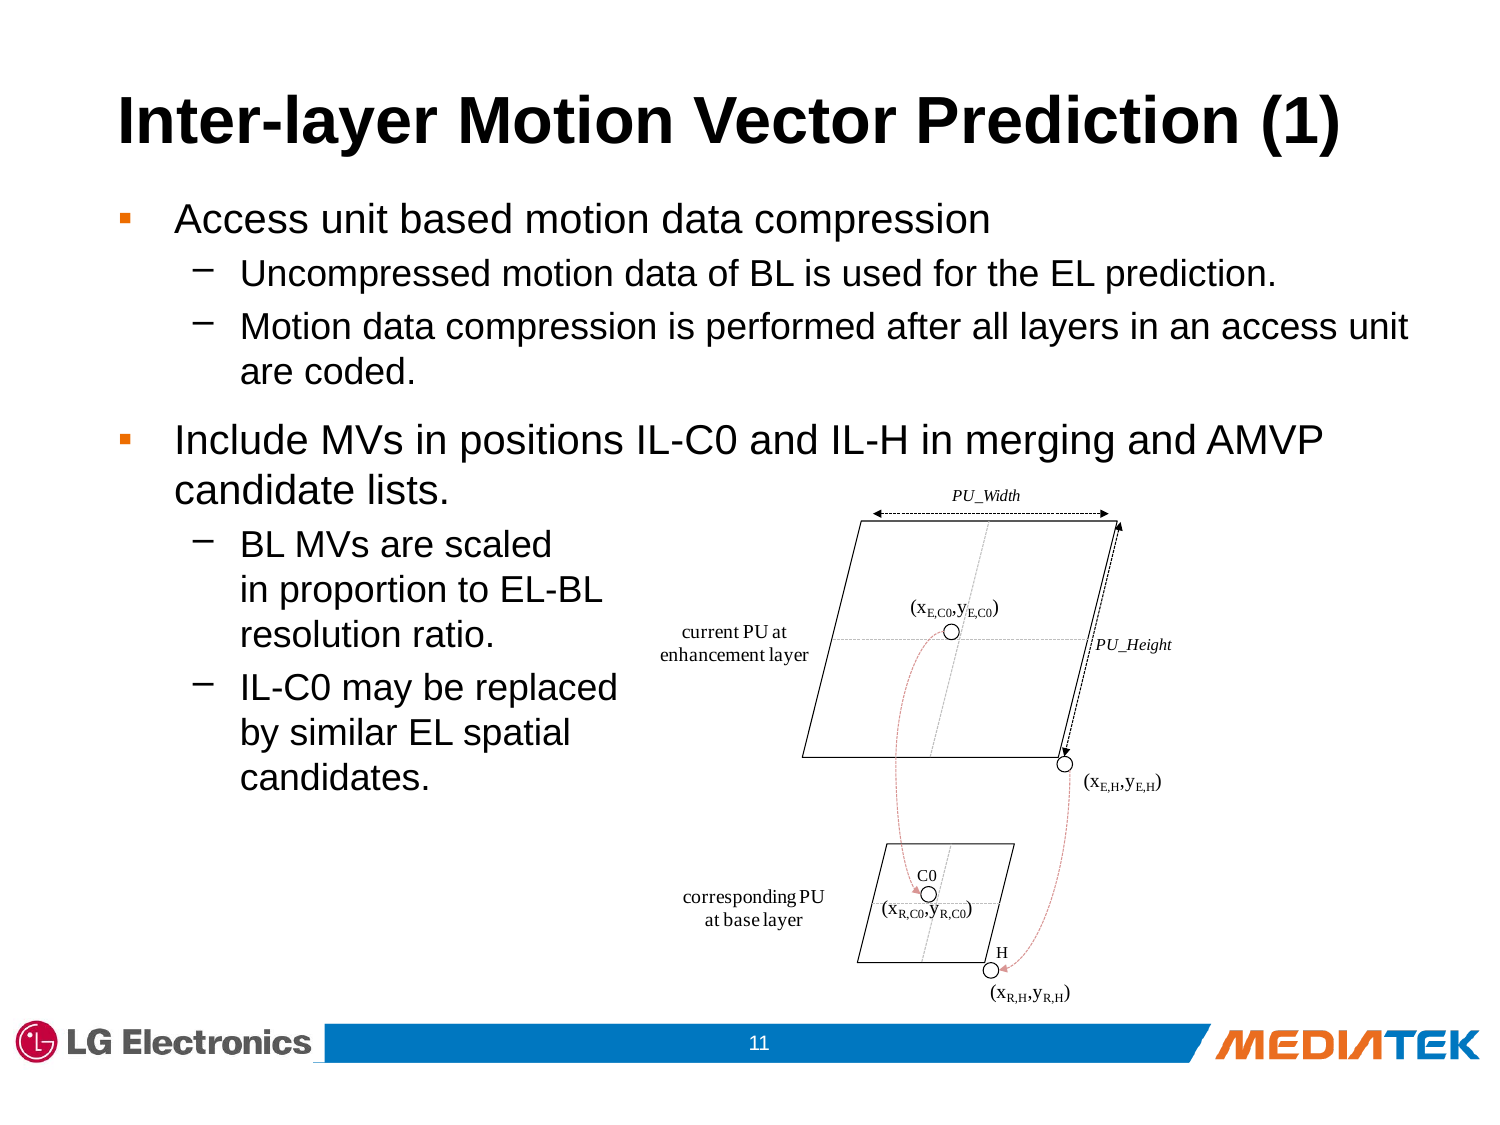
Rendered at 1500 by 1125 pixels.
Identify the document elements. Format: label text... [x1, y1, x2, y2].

picture [643, 479, 1210, 1009]
picture [798, 1023, 1480, 1063]
title Inter-layer Motion Vector Prediction (1) [101, 62, 1425, 172]
picture [13, 1008, 313, 1075]
picture [325, 1023, 720, 1063]
slide_number 10 [720, 1022, 798, 1090]
list Access unit based motion data compression Uncompressed motion data of BL is used for the EL prediction. Motion data compression is performed after all layers in an access unit are coded. Include MVs in positions IL-C0 and IL-H in merging and AMVP candidate lists. BL MVs are scaled in proportion to EL-BL resolution ratio. IL-C0 may be replaced by similar EL spatial candidates. [102, 184, 1425, 998]
